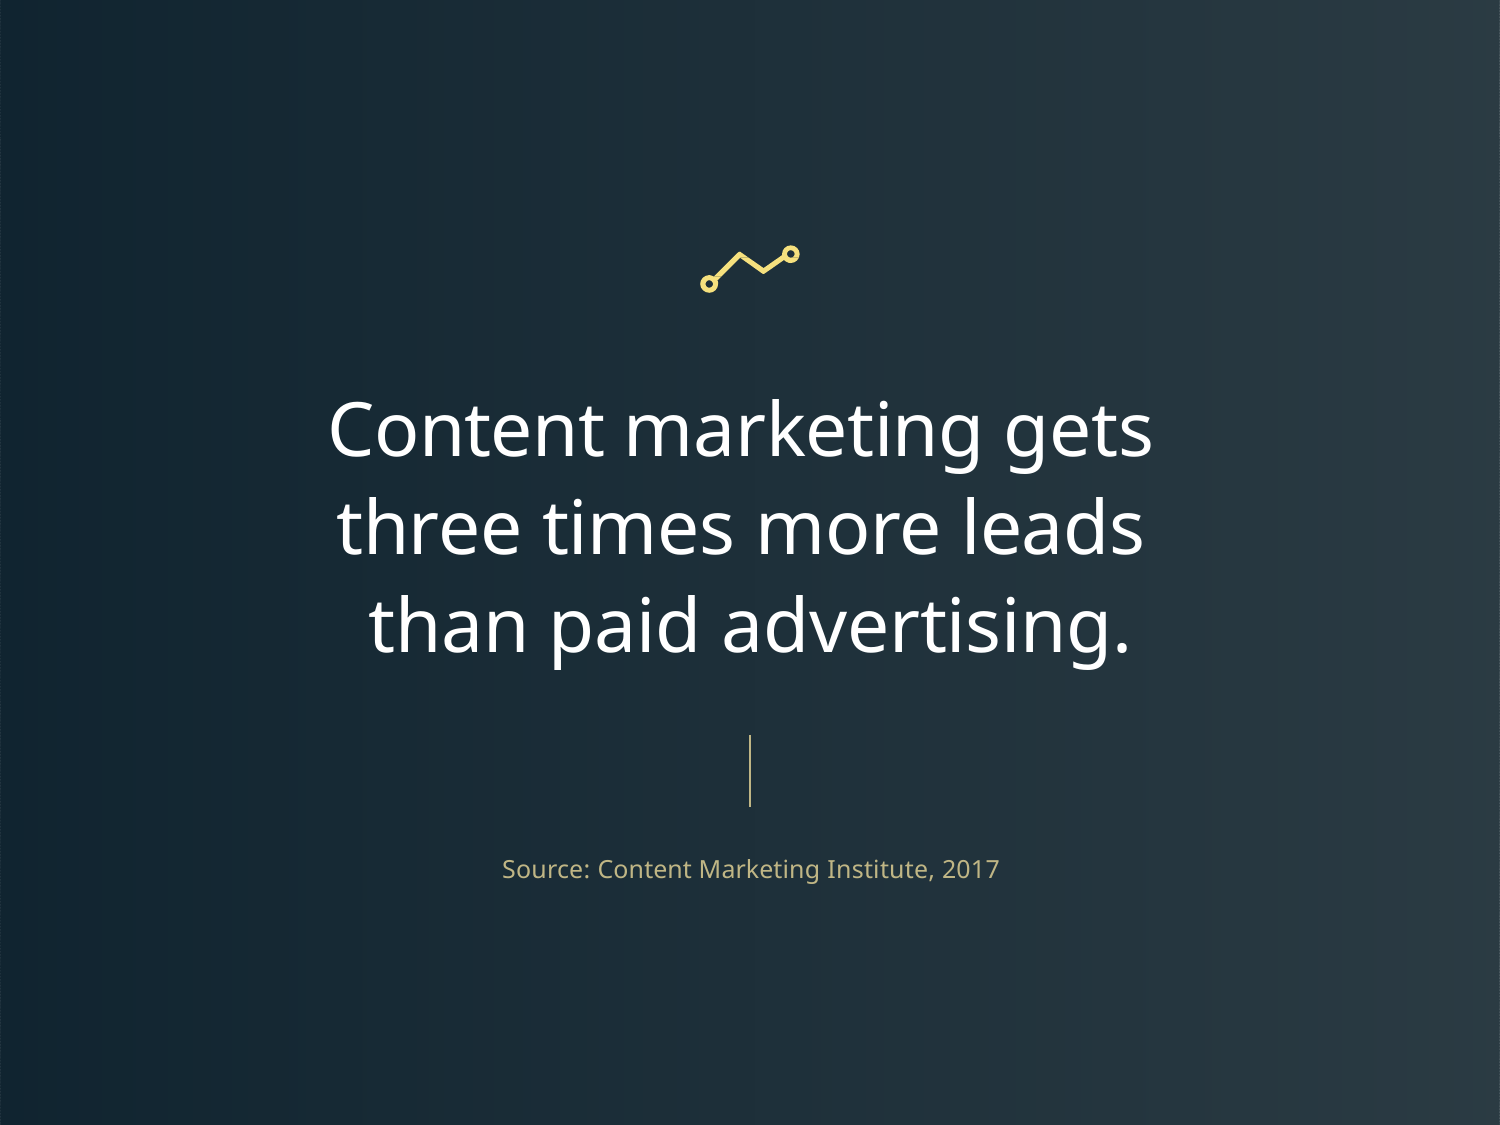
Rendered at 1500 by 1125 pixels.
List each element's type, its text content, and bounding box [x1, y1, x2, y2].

picture [0, 0, 1500, 1125]
text_box [700, 245, 800, 293]
title Content marketing gets three times more leads than paid advertising. [298, 371, 1202, 668]
text_box Source: Content Marketing Institute, 2017 [448, 850, 1051, 884]
